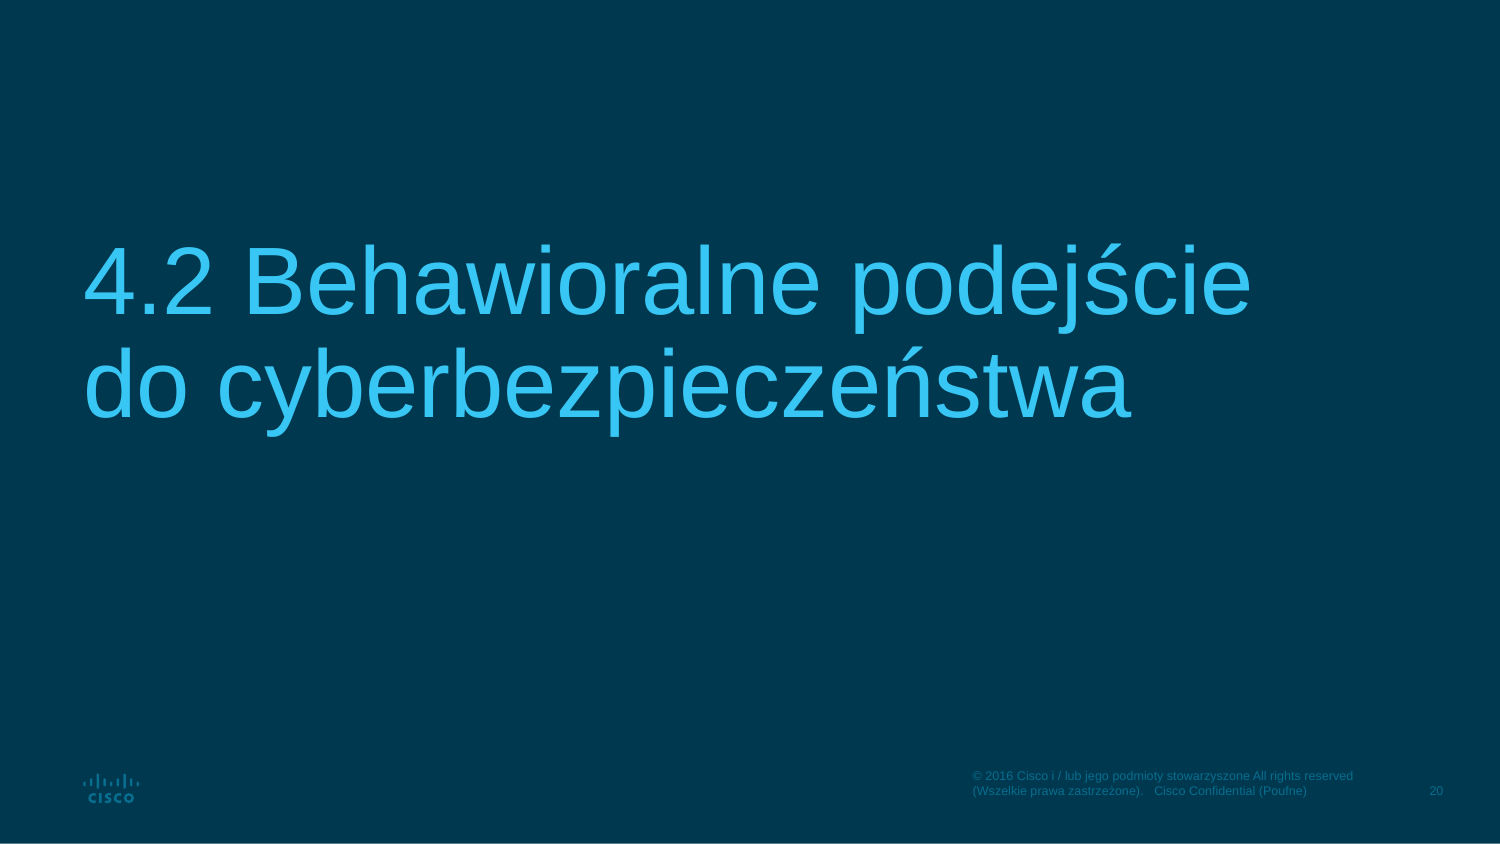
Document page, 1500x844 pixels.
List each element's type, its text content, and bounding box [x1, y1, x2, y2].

title 4.2 Behawioralne podejście do cyberbezpieczeństwa [68, 150, 1315, 446]
